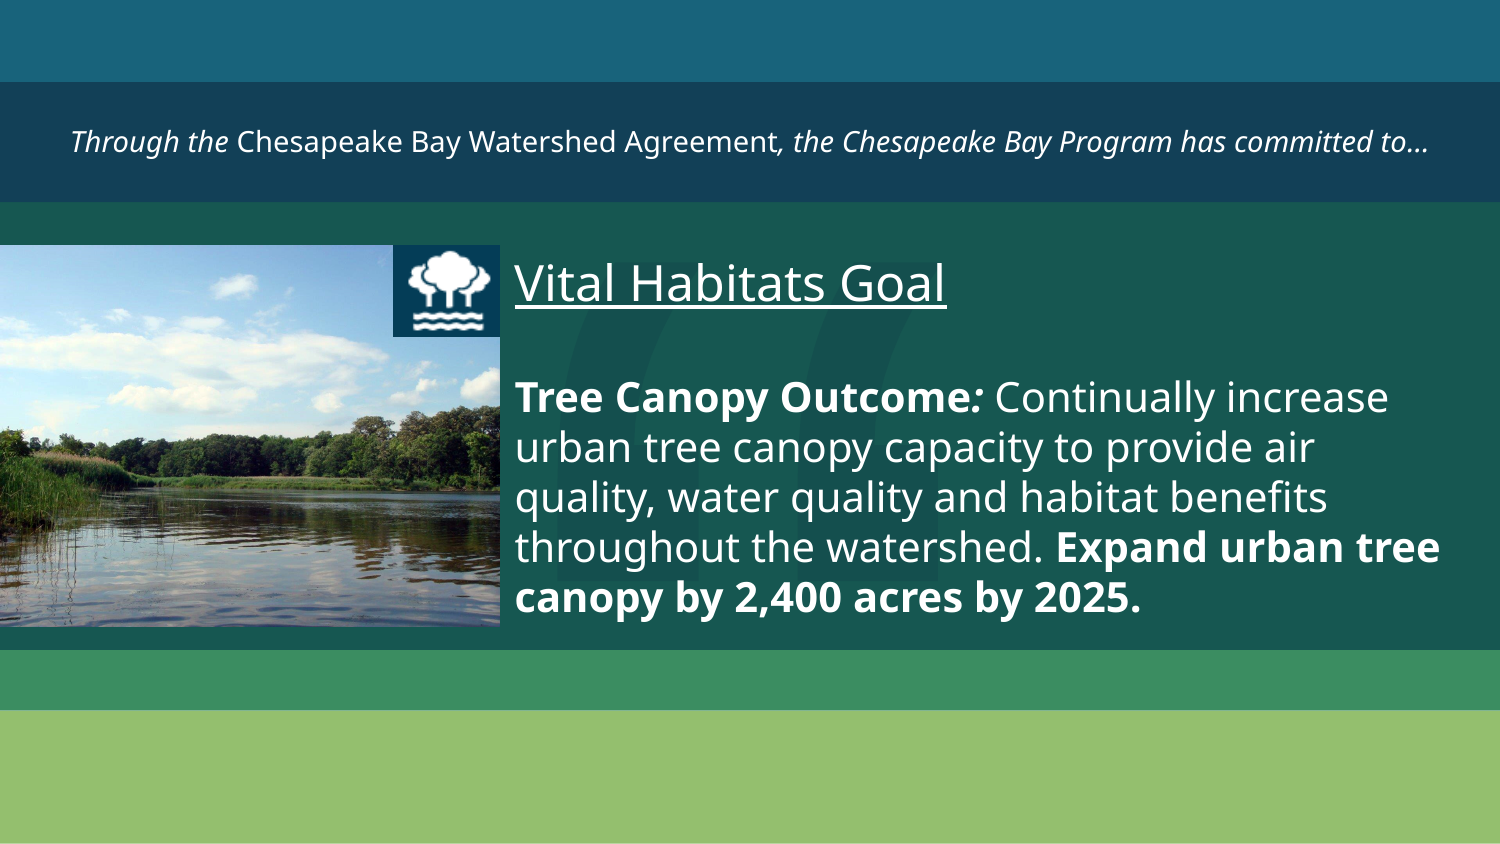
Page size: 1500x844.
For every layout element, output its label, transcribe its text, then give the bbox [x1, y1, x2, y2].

list Vital Habitats Goal Tree Canopy Outcome: Continually increase urban tree canopy capacity to provide air quality, water quality and habitat benefits throughout the watershed. Expand urban tree canopy by 2,400 acres by 2025. [499, 166, 1478, 723]
picture [409, 251, 490, 308]
picture [0, 245, 500, 627]
text_box Through the Chesapeake Bay Watershed Agreement, the Chesapeake Bay Program has committed to… [0, 116, 1500, 166]
picture [413, 323, 484, 330]
picture [413, 312, 484, 321]
